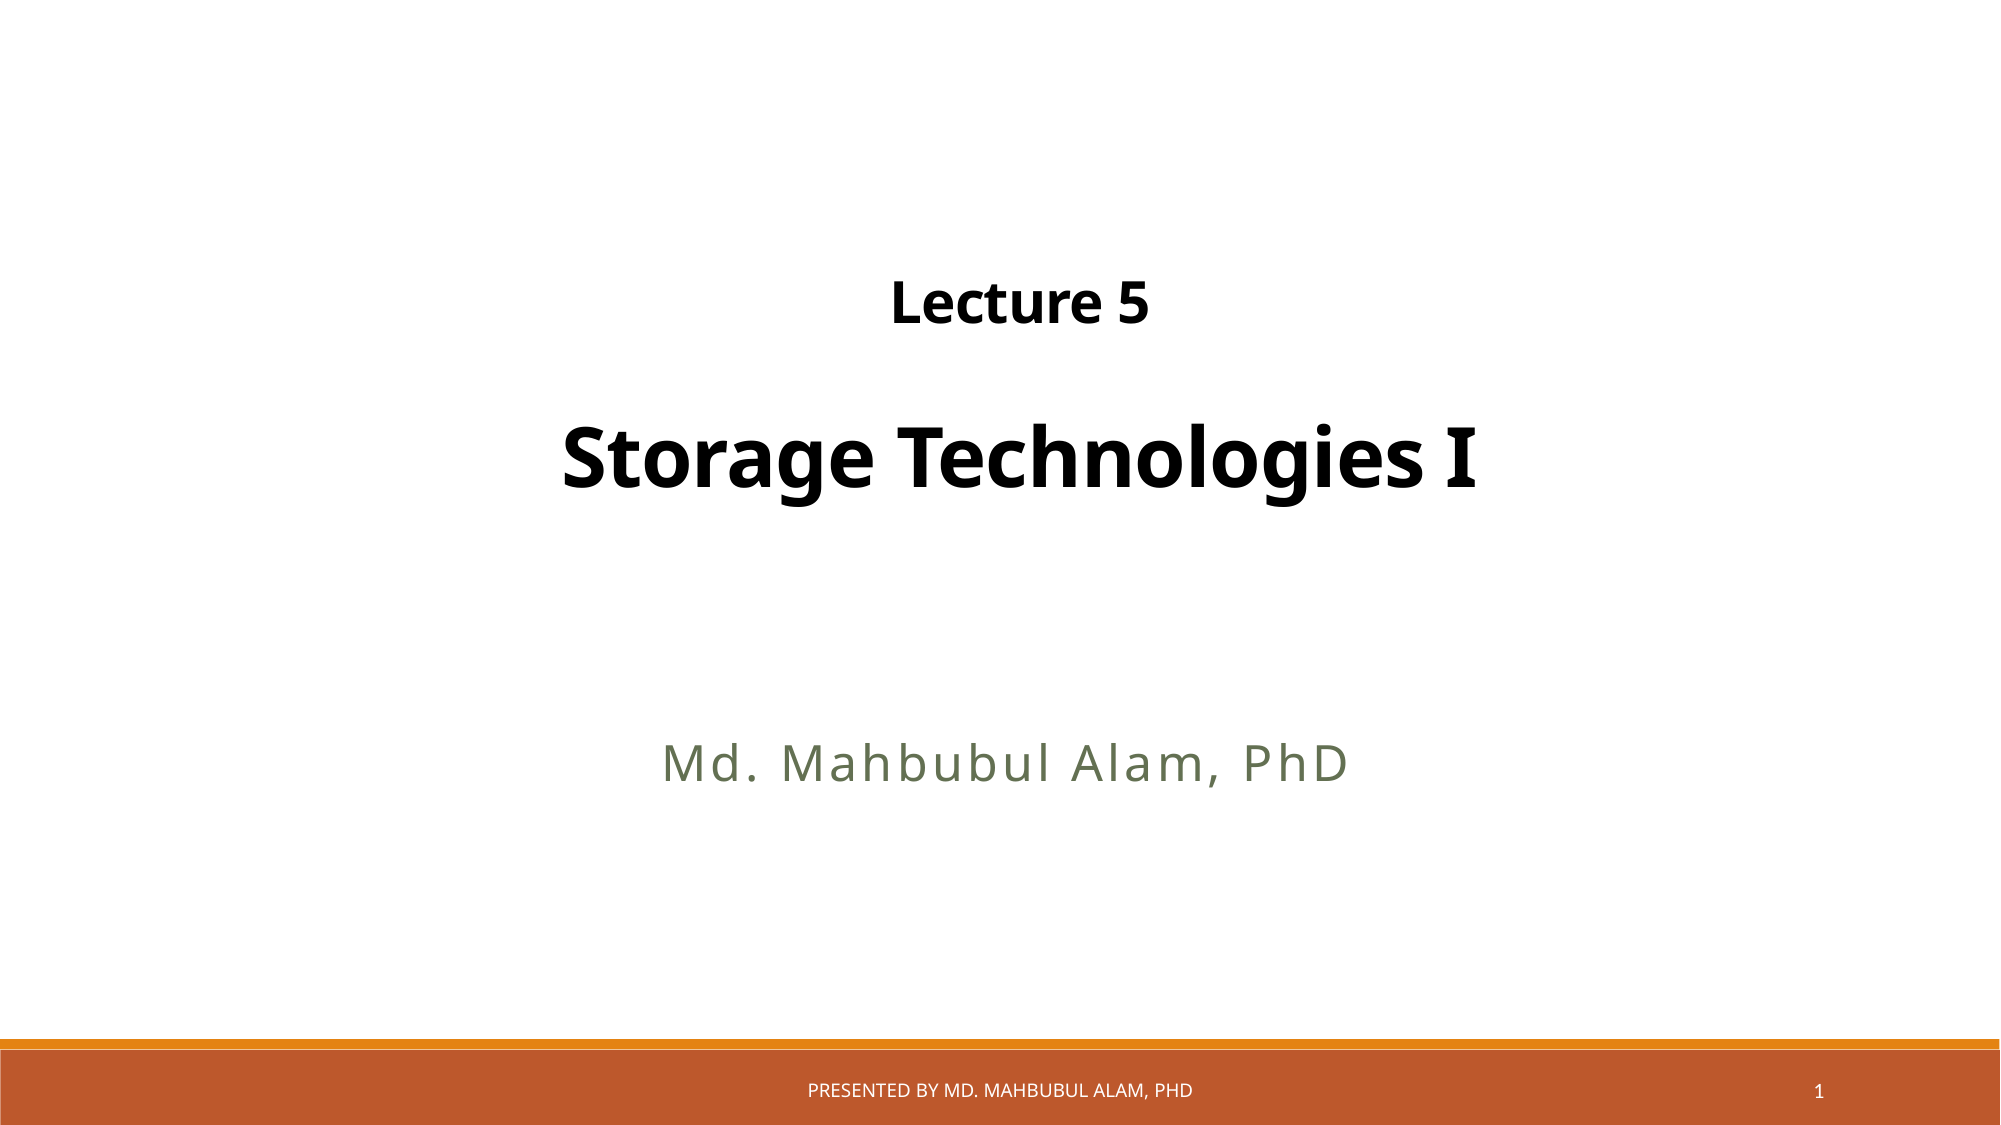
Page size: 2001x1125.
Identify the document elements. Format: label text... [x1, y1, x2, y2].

subtitle Md. Mahbubul Alam, PhD [180, 730, 1831, 919]
footer Presented by Md. Mahbubul Alam, PhD [604, 1059, 1396, 1120]
title Lecture 5 Storage Technologies I [352, 162, 1688, 513]
slide_number 1 [1624, 1059, 1840, 1120]
